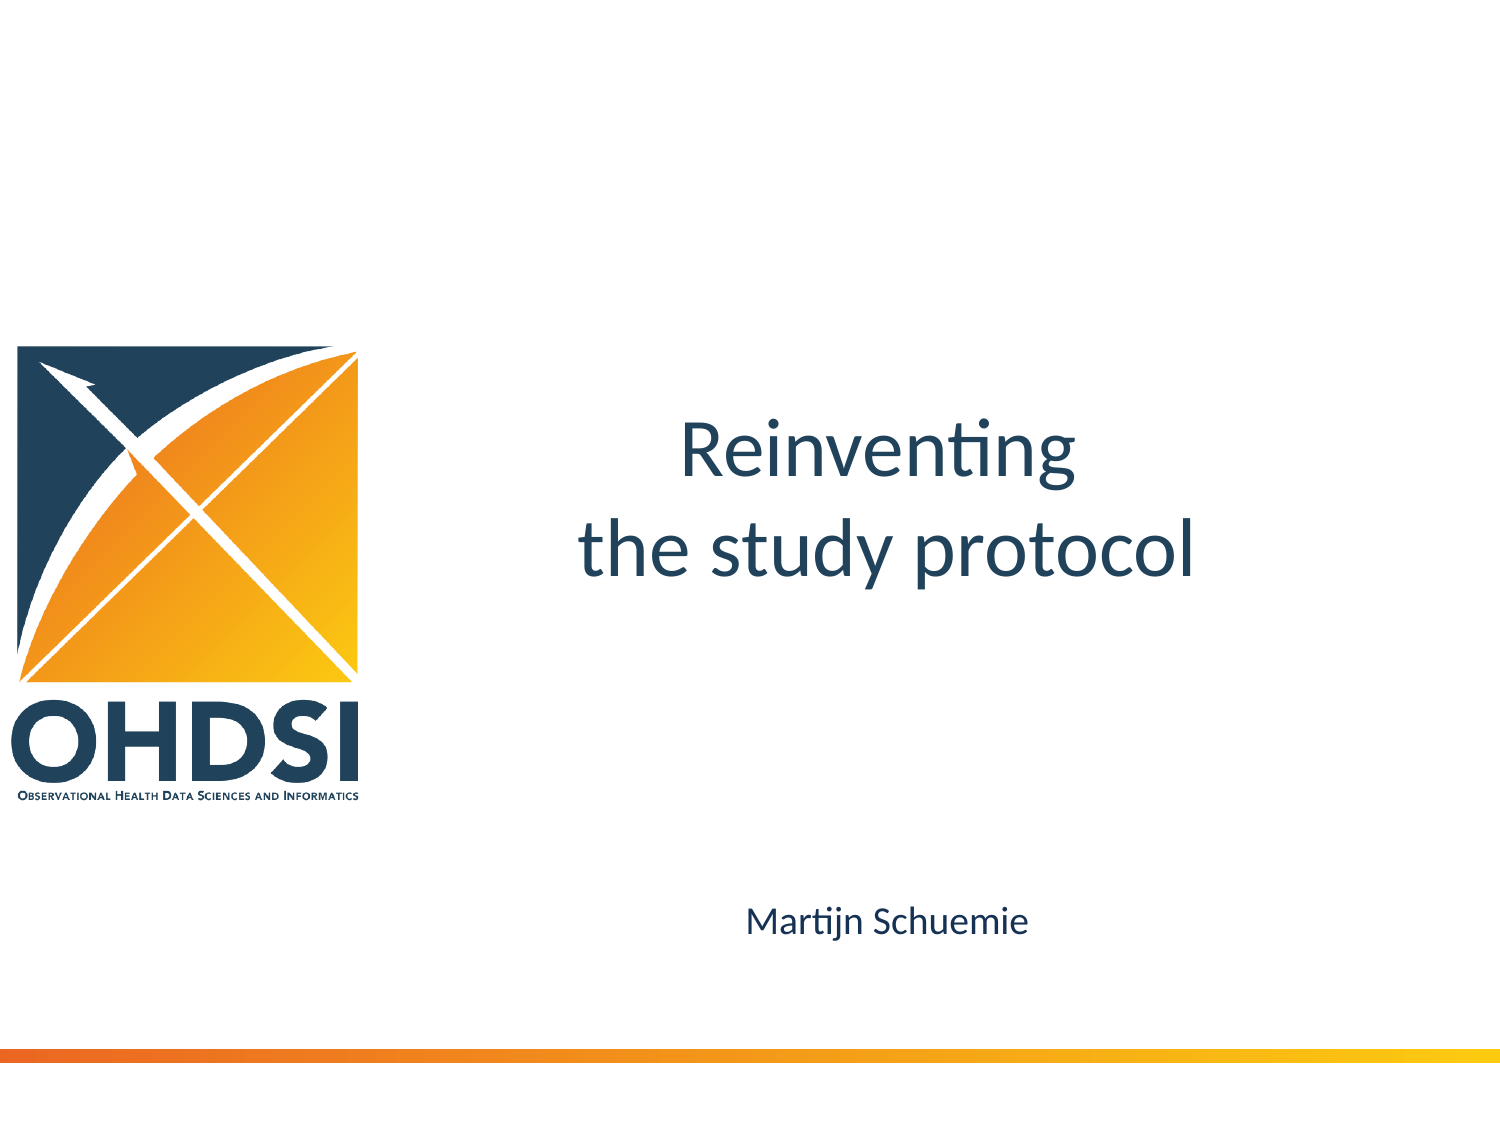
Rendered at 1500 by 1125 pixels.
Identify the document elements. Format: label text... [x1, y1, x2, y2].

picture [0, 307, 403, 838]
subtitle Martijn Schuemie [387, 887, 1388, 950]
title Reinventing the study protocol [387, 349, 1388, 638]
